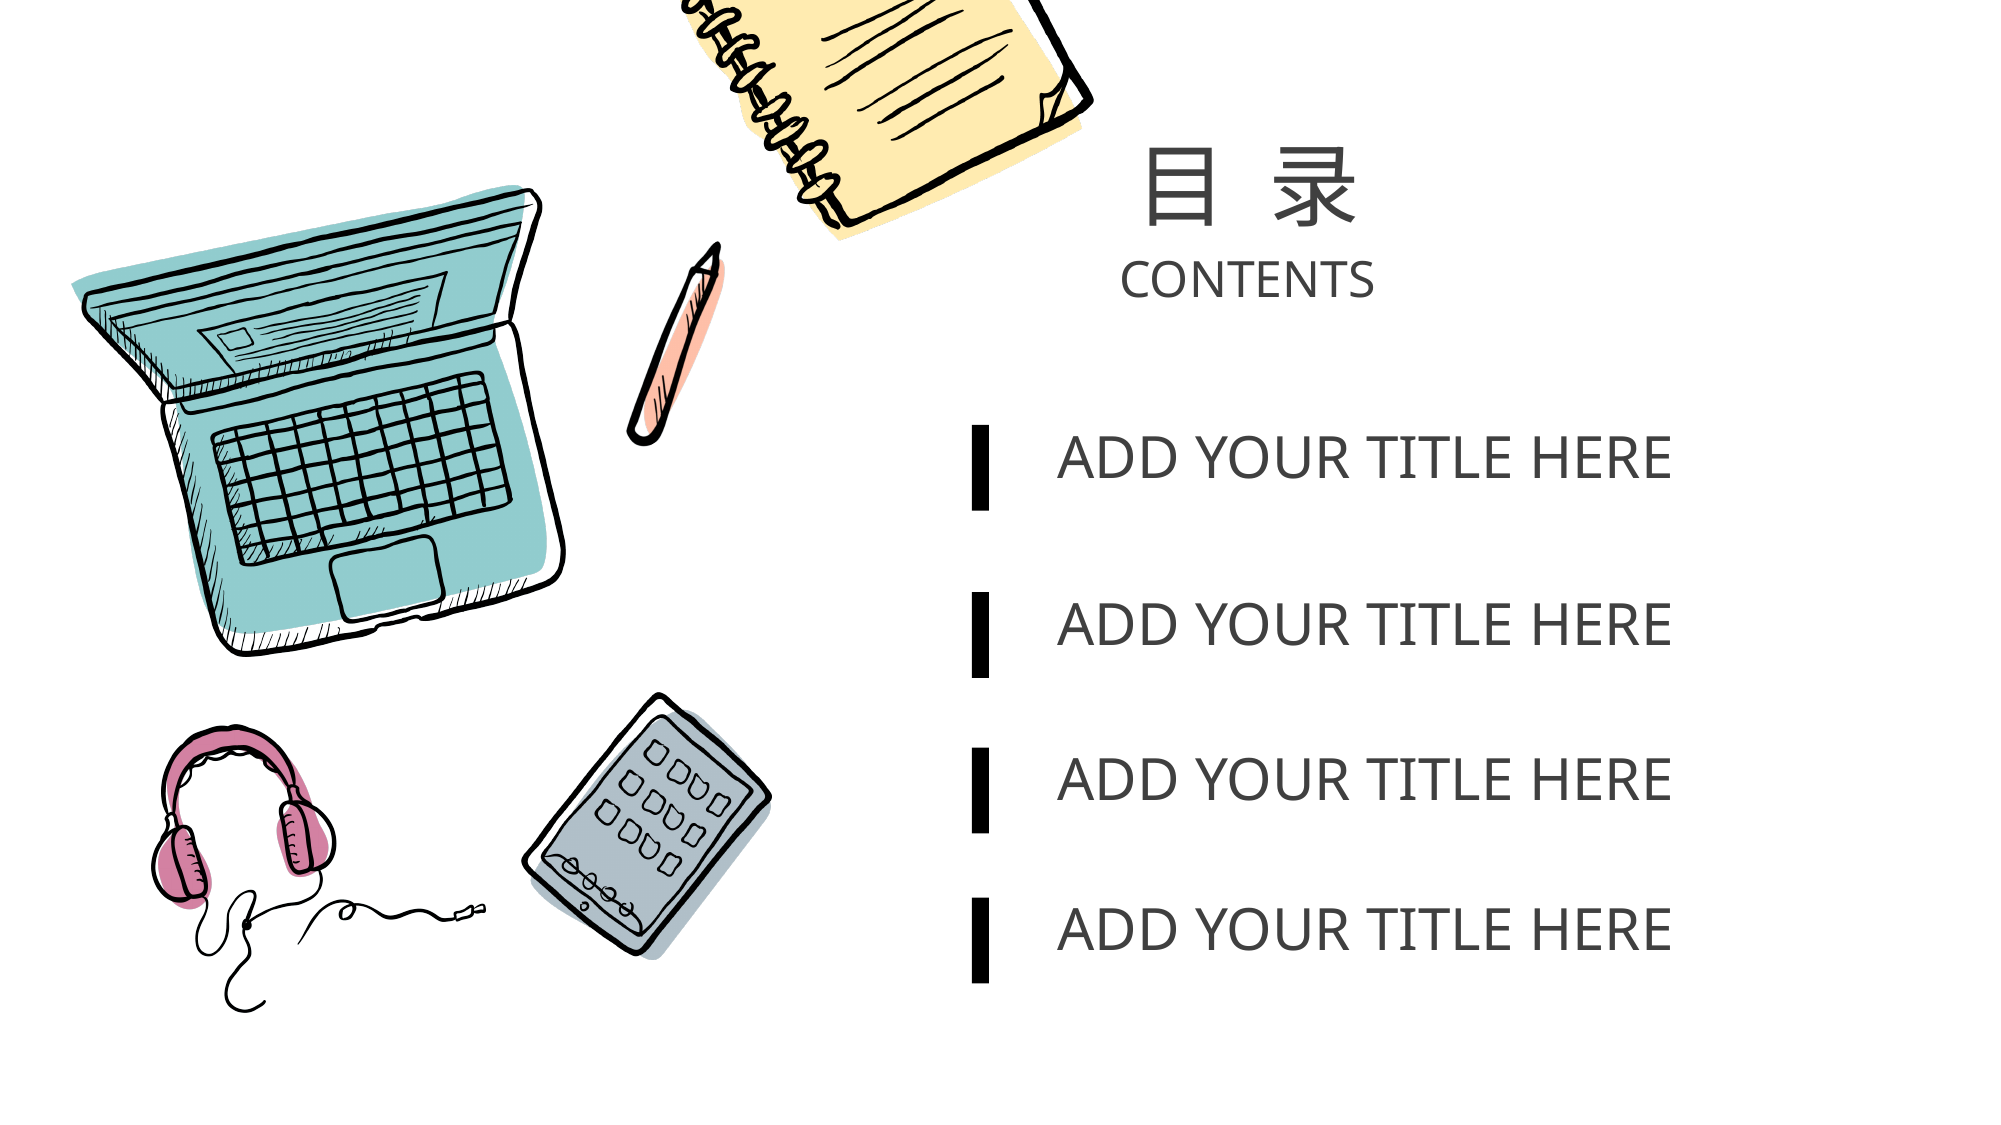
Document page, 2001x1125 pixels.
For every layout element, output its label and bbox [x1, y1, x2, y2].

picture [71, 0, 1111, 657]
picture [520, 692, 772, 960]
picture [151, 724, 486, 1013]
text_box [971, 120, 1744, 984]
